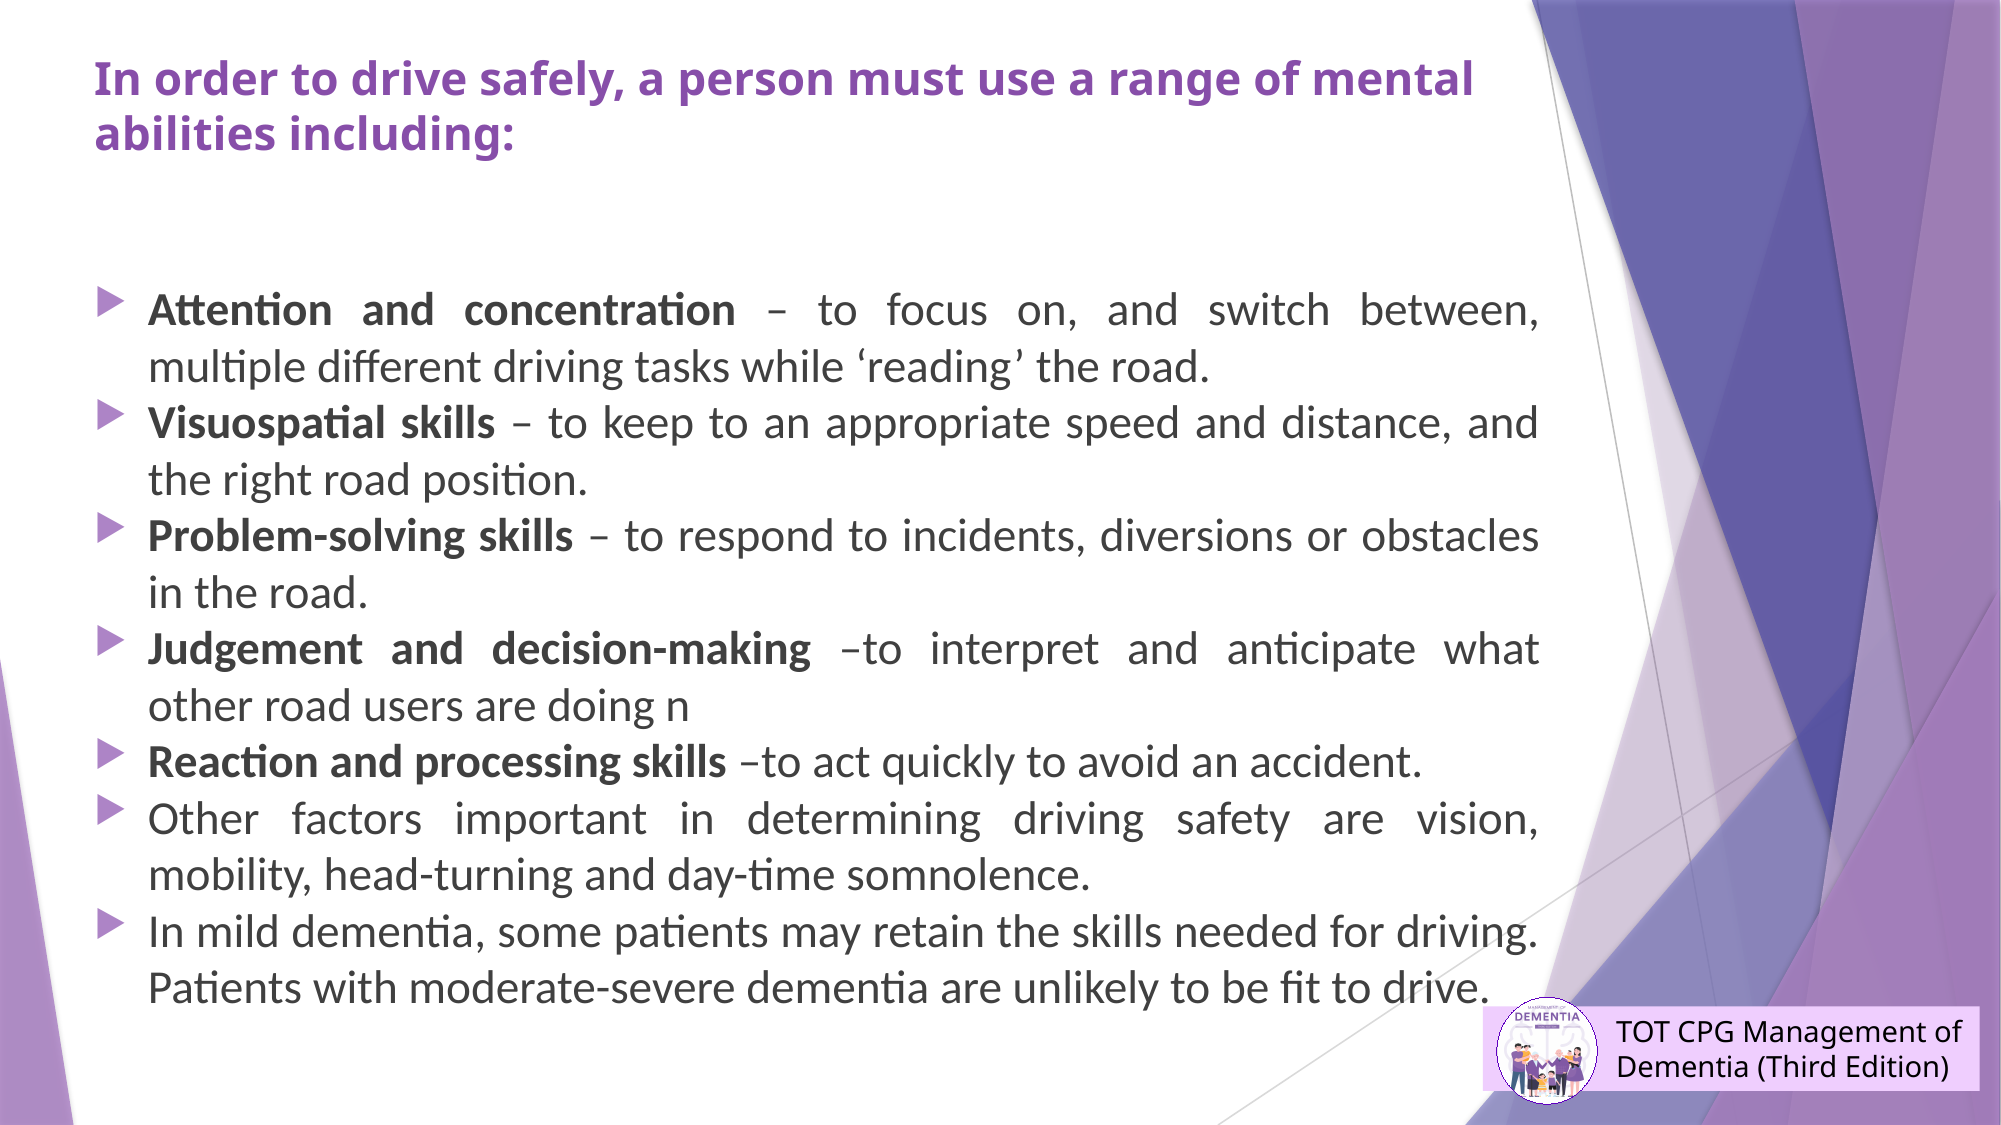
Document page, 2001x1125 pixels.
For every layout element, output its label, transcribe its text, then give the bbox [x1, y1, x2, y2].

title In order to drive safely, a person must use a range of mental abilities including: [79, 41, 1556, 167]
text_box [1482, 996, 1981, 1105]
list Attention and concentration – to focus on, and switch between, multiple different driving tasks while ‘reading’ the road. Visuospatial skills – to keep to an appropriate speed and distance, and the right road position. Problem-solving skills – to respond to incidents, diversions or obstacles in the road. Judgement and decision-making –to interpret and anticipate what other road users are doing n Reaction and processing skills –to act quickly to avoid an accident. Other factors important in determining driving safety are vision, mobility, head-turning and day-time somnolence. In mild dementia, some patients may retain the skills needed for driving. Patients with moderate-severe dementia are unlikely to be fit to drive. [79, 270, 1556, 1043]
